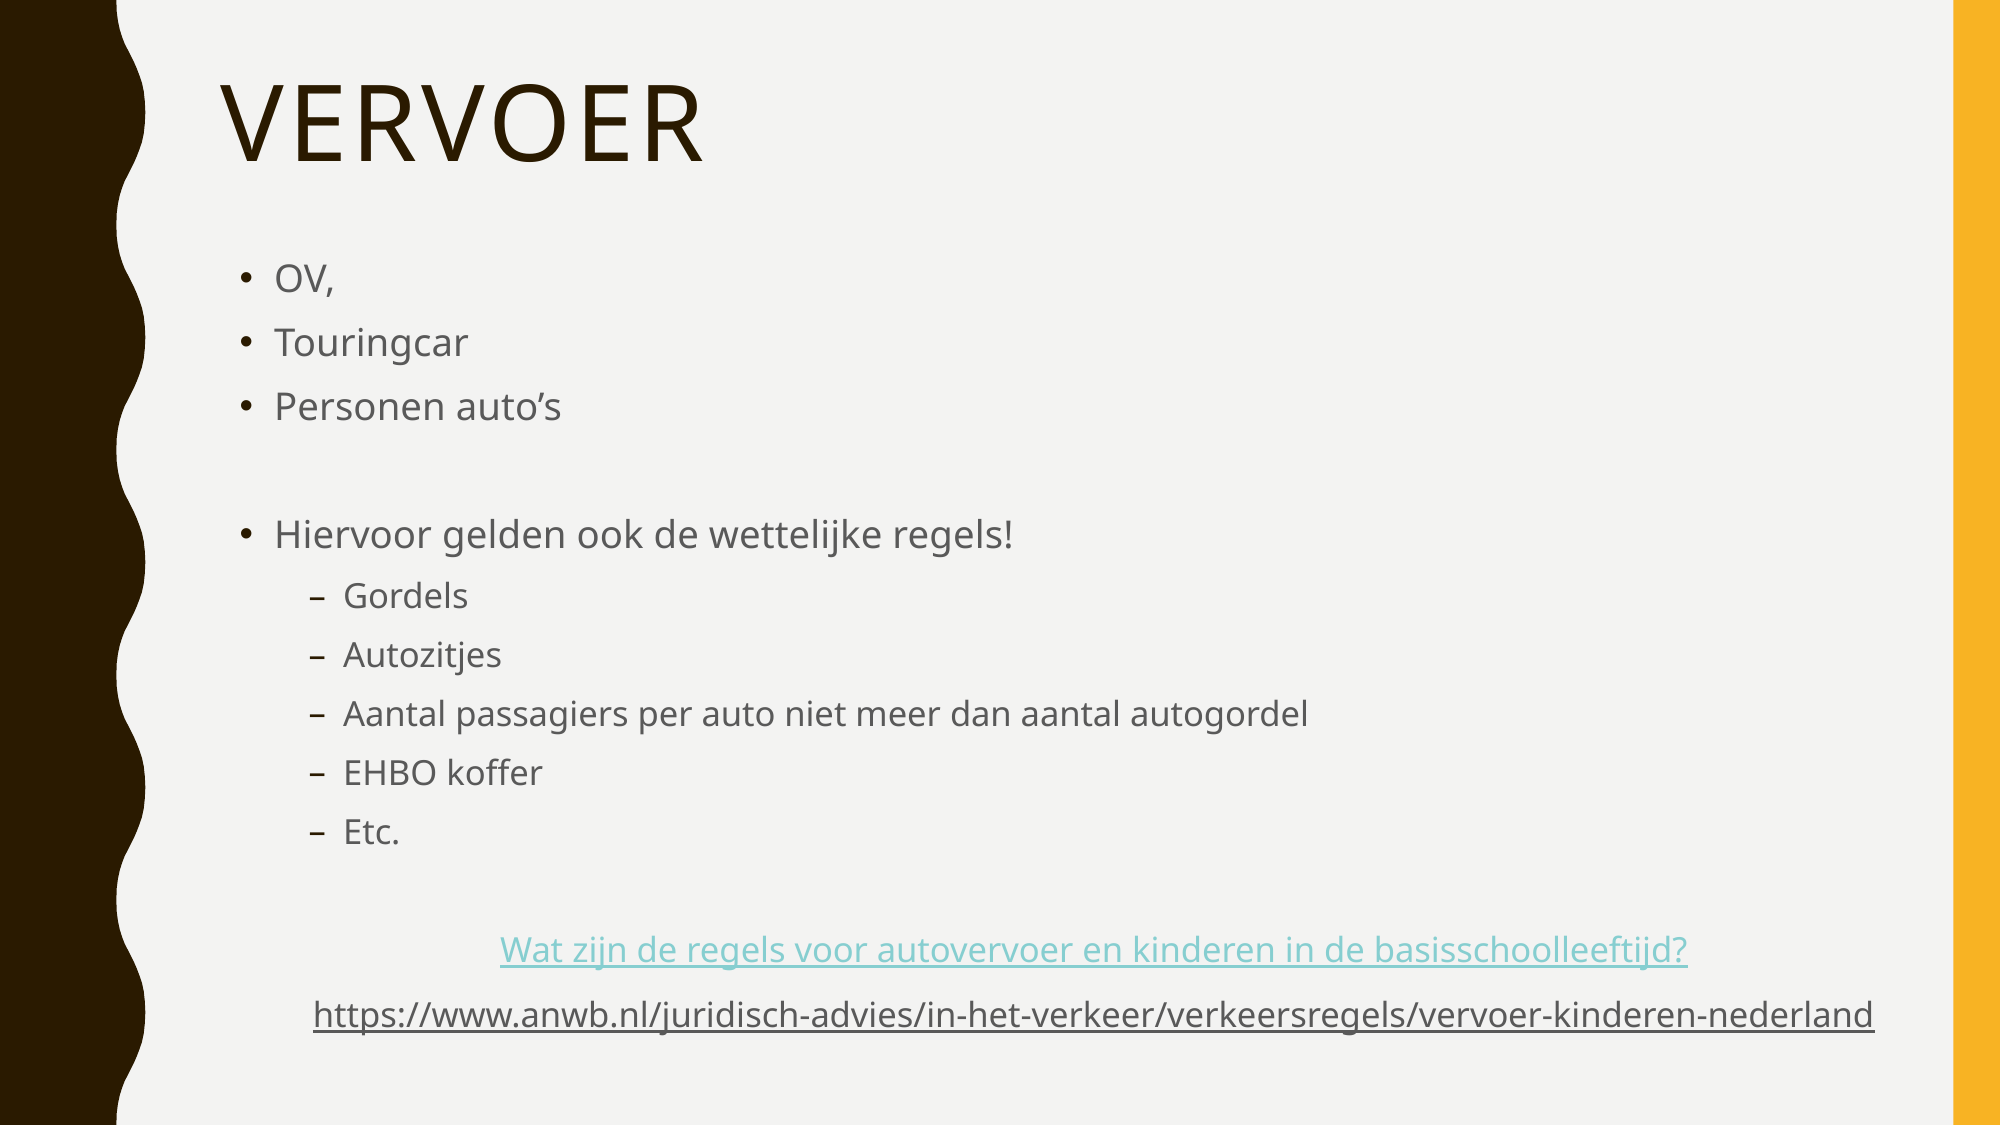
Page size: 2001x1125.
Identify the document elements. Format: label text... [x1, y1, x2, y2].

list OV, Touringcar Personen auto’s Hiervoor gelden ook de wettelijke regels! Gordels Autozitjes Aantal passagiers per auto niet meer dan aantal autogordel EHBO koffer Etc. Wat zijn de regels voor autovervoer en kinderen in de basisschoolleeftijd? https://www.anwb.nl/juridisch-advies/in-het-verkeer/verkeersregels/vervoer-kinderen-nederland [224, 242, 1895, 1063]
title Vervoer [205, 62, 1875, 308]
